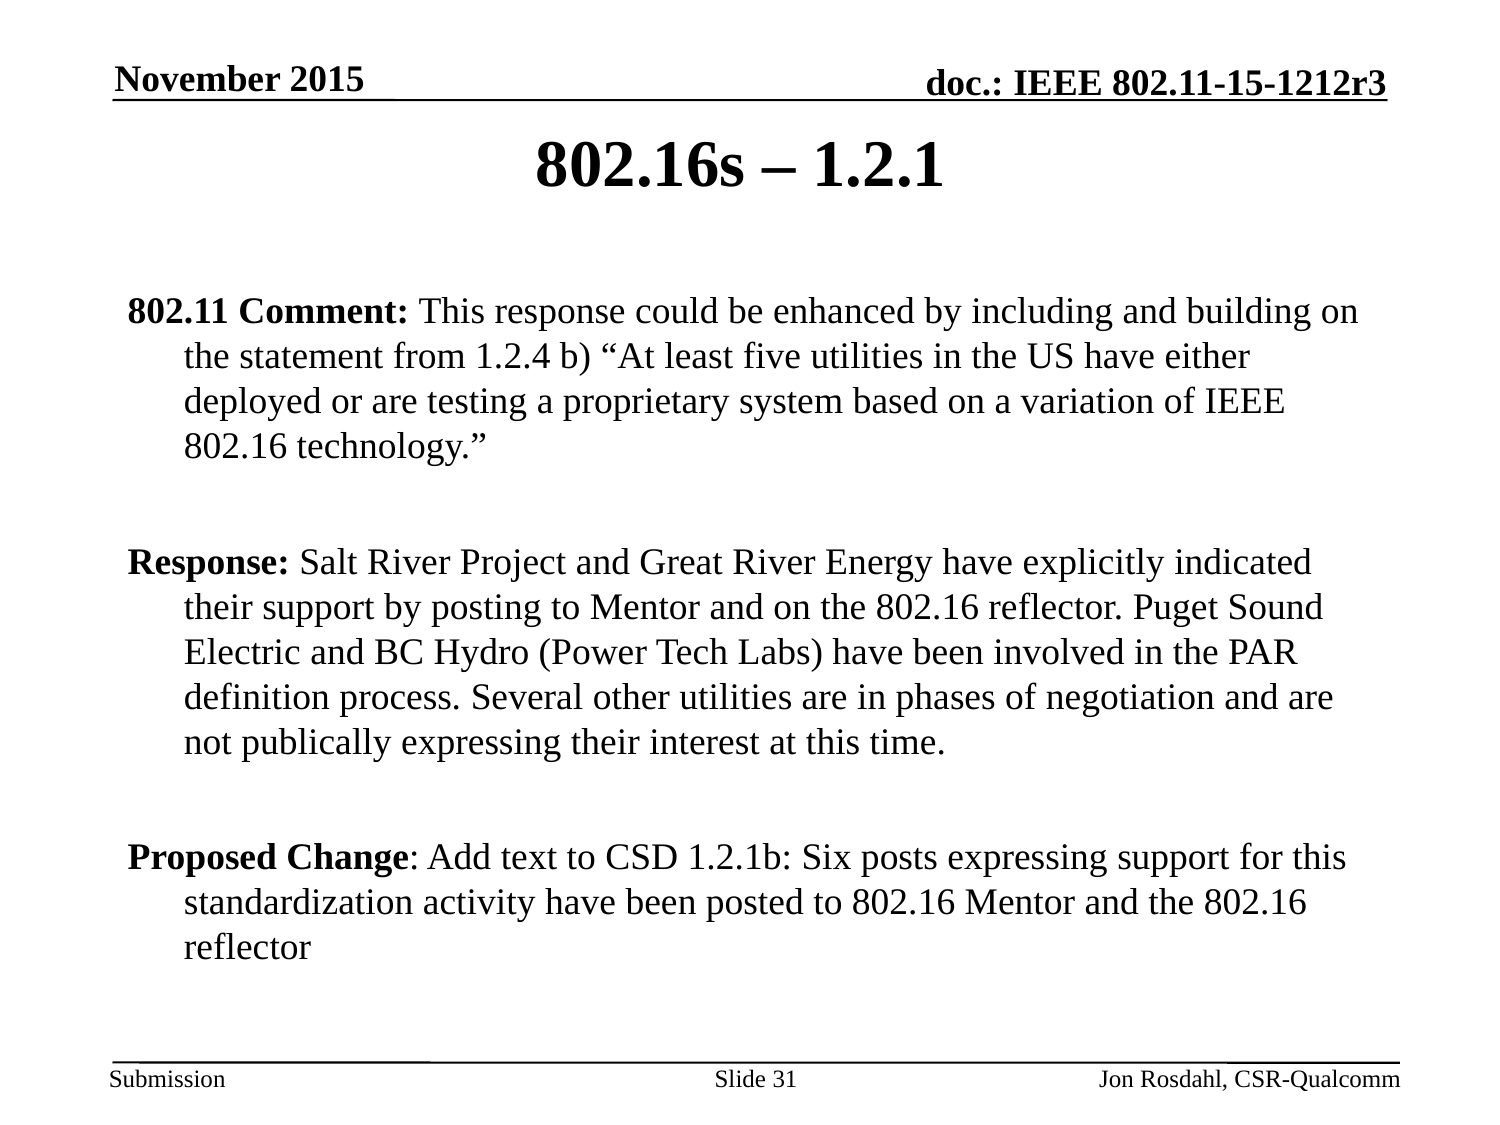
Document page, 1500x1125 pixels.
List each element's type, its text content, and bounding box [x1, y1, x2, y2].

title 802.16s – 1.2.1 [112, 112, 1388, 209]
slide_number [114, 54, 423, 100]
slide_number Slide 31 [712, 1061, 800, 1123]
list 802.11 Comment: This response could be enhanced by including and building on the statement from 1.2.4 b) “At least five utilities in the US have either deployed or are testing a proprietary system based on a variation of IEEE 802.16 technology.” Response: Salt River Project and Great River Energy have explicitly indicated their support by posting to Mentor and on the 802.16 reflector. Puget Sound Electric and BC Hydro (Power Tech Labs) have been involved in the PAR definition process. Several other utilities are in phases of negotiation and are not publically expressing their interest at this time. Proposed Change: Add text to CSD 1.2.1b: Six posts expressing support for this standardization activity have been posted to 802.16 Mentor and the 802.16 reflector [112, 278, 1388, 1000]
footer Jon Rosdahl, CSR-Qualcomm [878, 1061, 1402, 1093]
